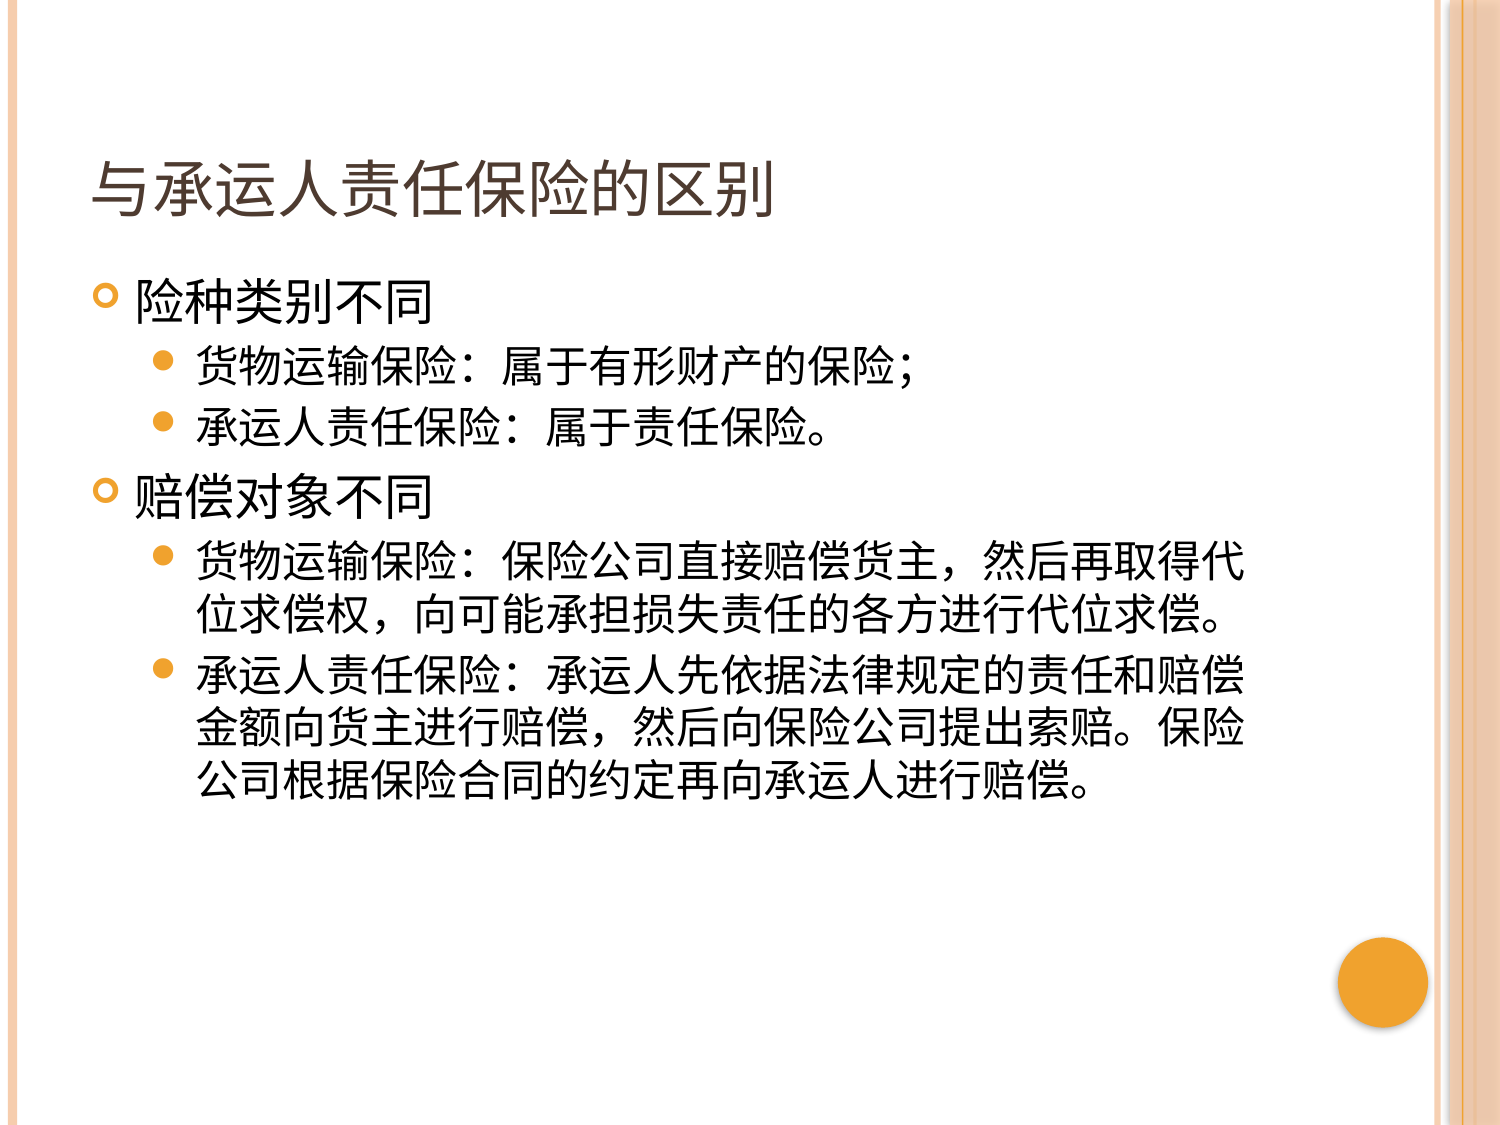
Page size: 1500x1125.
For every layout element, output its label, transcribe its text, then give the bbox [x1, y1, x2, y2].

title 与承运人责任保险的区别 [75, 45, 1300, 233]
list 险种类别不同 货物运输保险：属于有形财产的保险； 承运人责任保险：属于责任保险。 赔偿对象不同 货物运输保险：保险公司直接赔偿货主，然后再取得代位求偿权，向可能承担损失责任的各方进行代位求偿。 承运人责任保险：承运人先依据法律规定的责任和赔偿金额向货主进行赔偿，然后向保险公司提出索赔。保险公司根据保险合同的约定再向承运人进行赔偿。 [74, 262, 1301, 1063]
